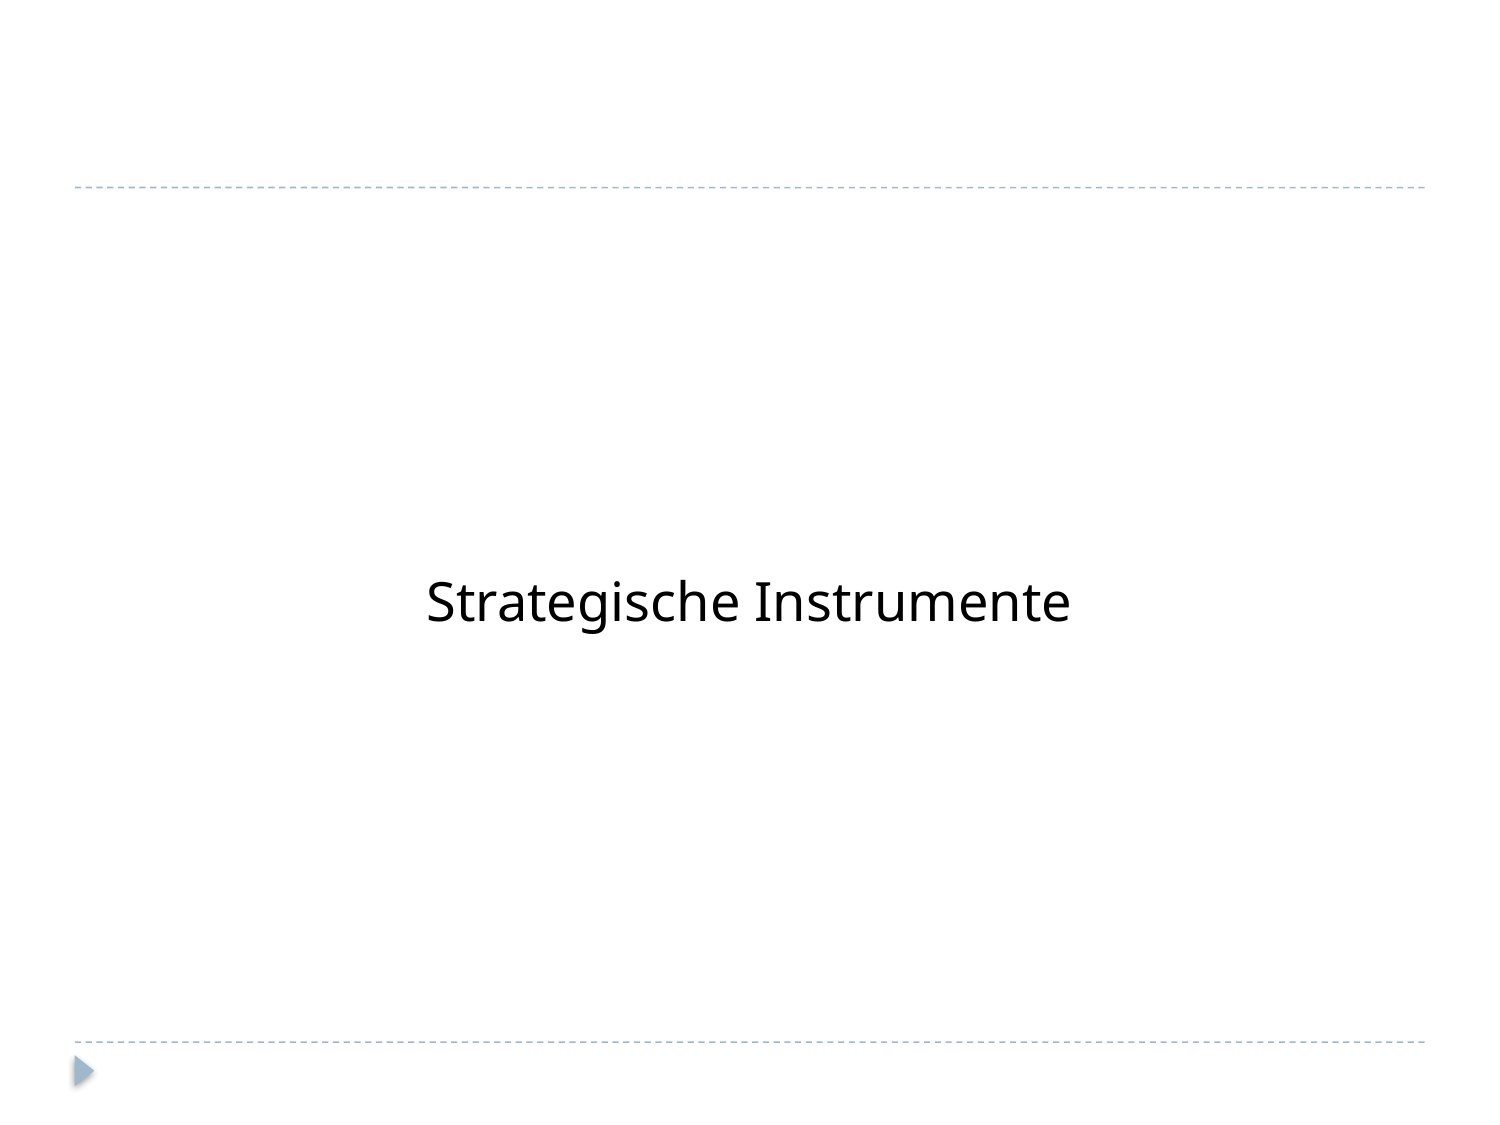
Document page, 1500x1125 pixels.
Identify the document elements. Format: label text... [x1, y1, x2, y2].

subtitle Strategische Instrumente [75, 207, 1425, 998]
